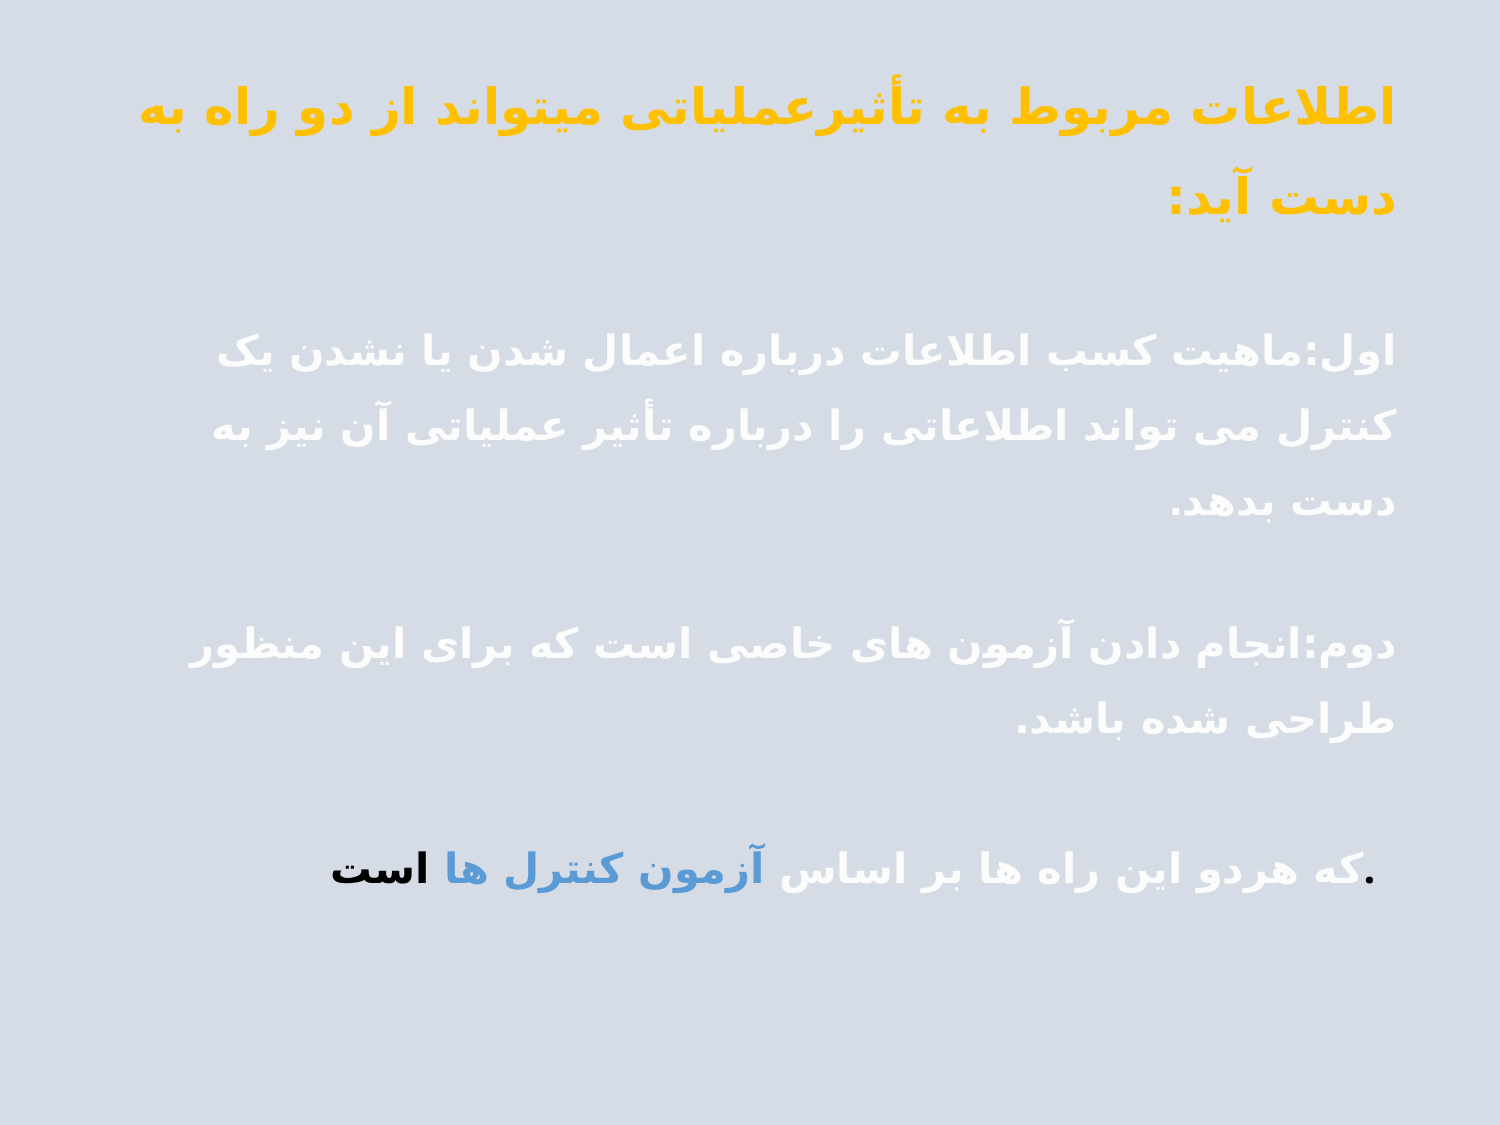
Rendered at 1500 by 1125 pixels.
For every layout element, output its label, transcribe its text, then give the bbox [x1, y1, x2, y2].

title اطلاعات مربوط به تأثیرعملیاتی میتواند از دو راه به دست آید: اول:ماهیت کسب اطلاعات درباره اعمال شدن یا نشدن یک کنترل می تواند اطلاعاتی را درباره تأثیر عملیاتی آن نیز به دست بدهد. دوم:انجام دادن آزمون های خاصی است که برای این منظور طراحی شده باشد. که هردو این راه ها بر اساس آزمون کنترل ها است. [112, 137, 1413, 799]
